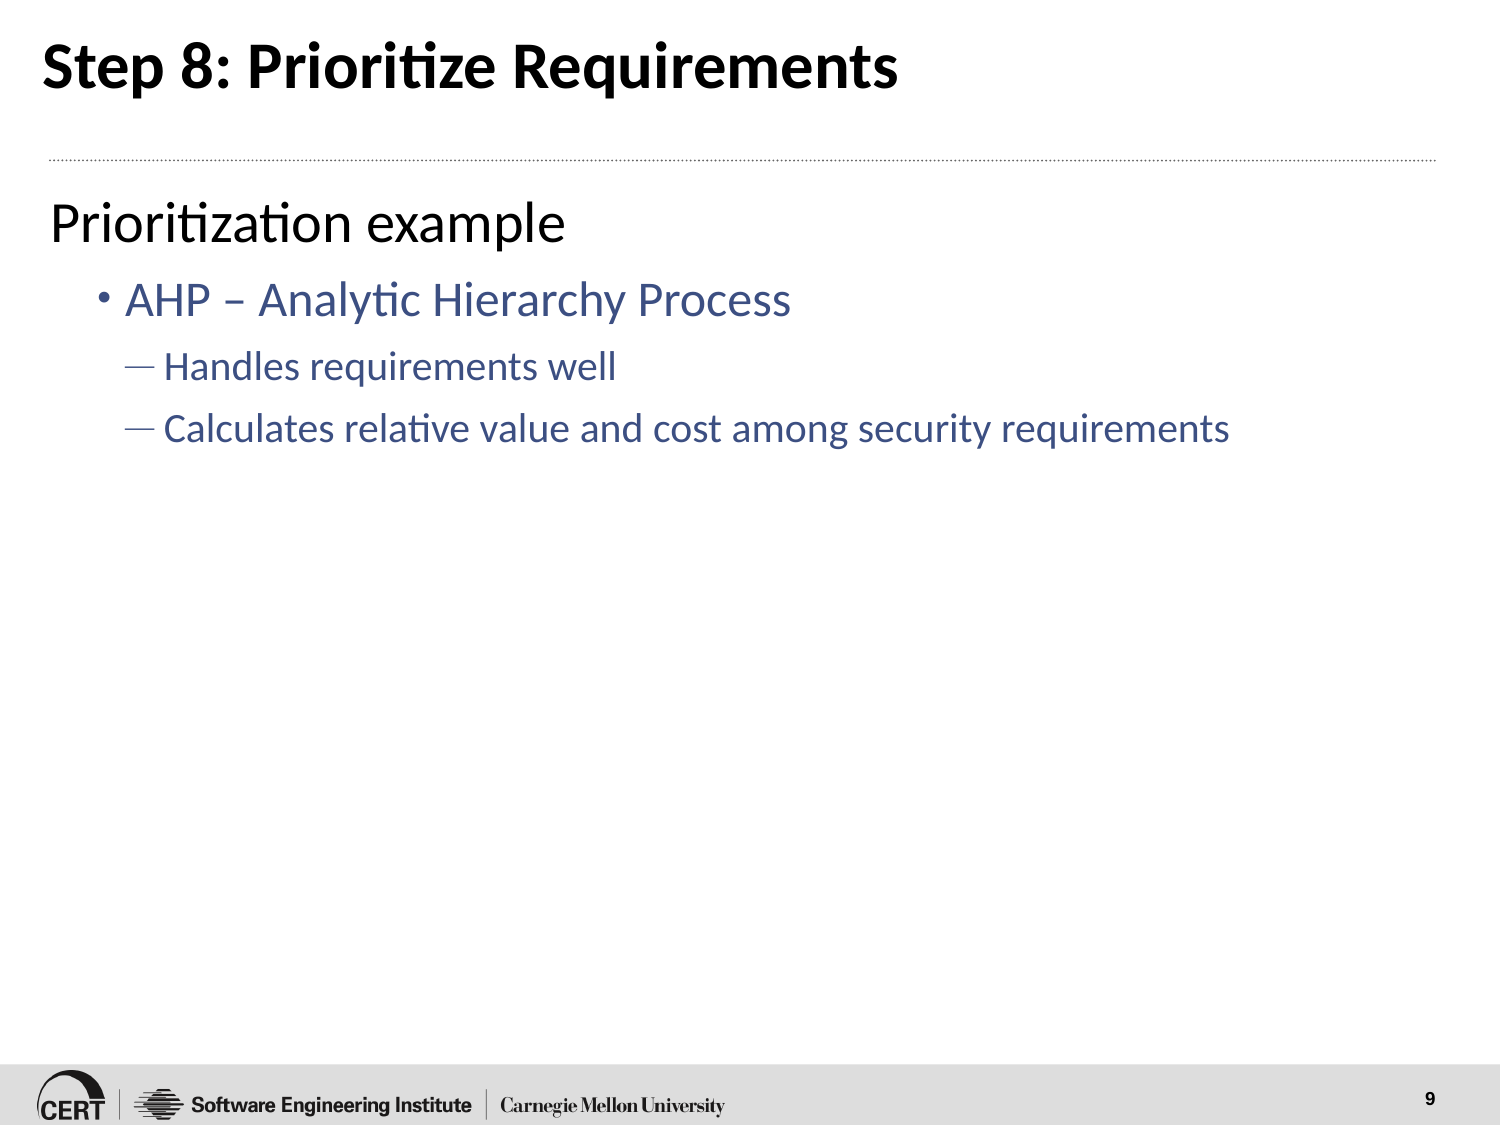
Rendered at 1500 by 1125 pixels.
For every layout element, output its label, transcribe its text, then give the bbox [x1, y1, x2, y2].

picture [37, 1069, 725, 1122]
title Step 8: Prioritize Requirements [42, 37, 1434, 155]
list Prioritization example AHP – Analytic Hierarchy Process Handles requirements well Calculates relative value and cost among security requirements [49, 187, 1438, 1001]
